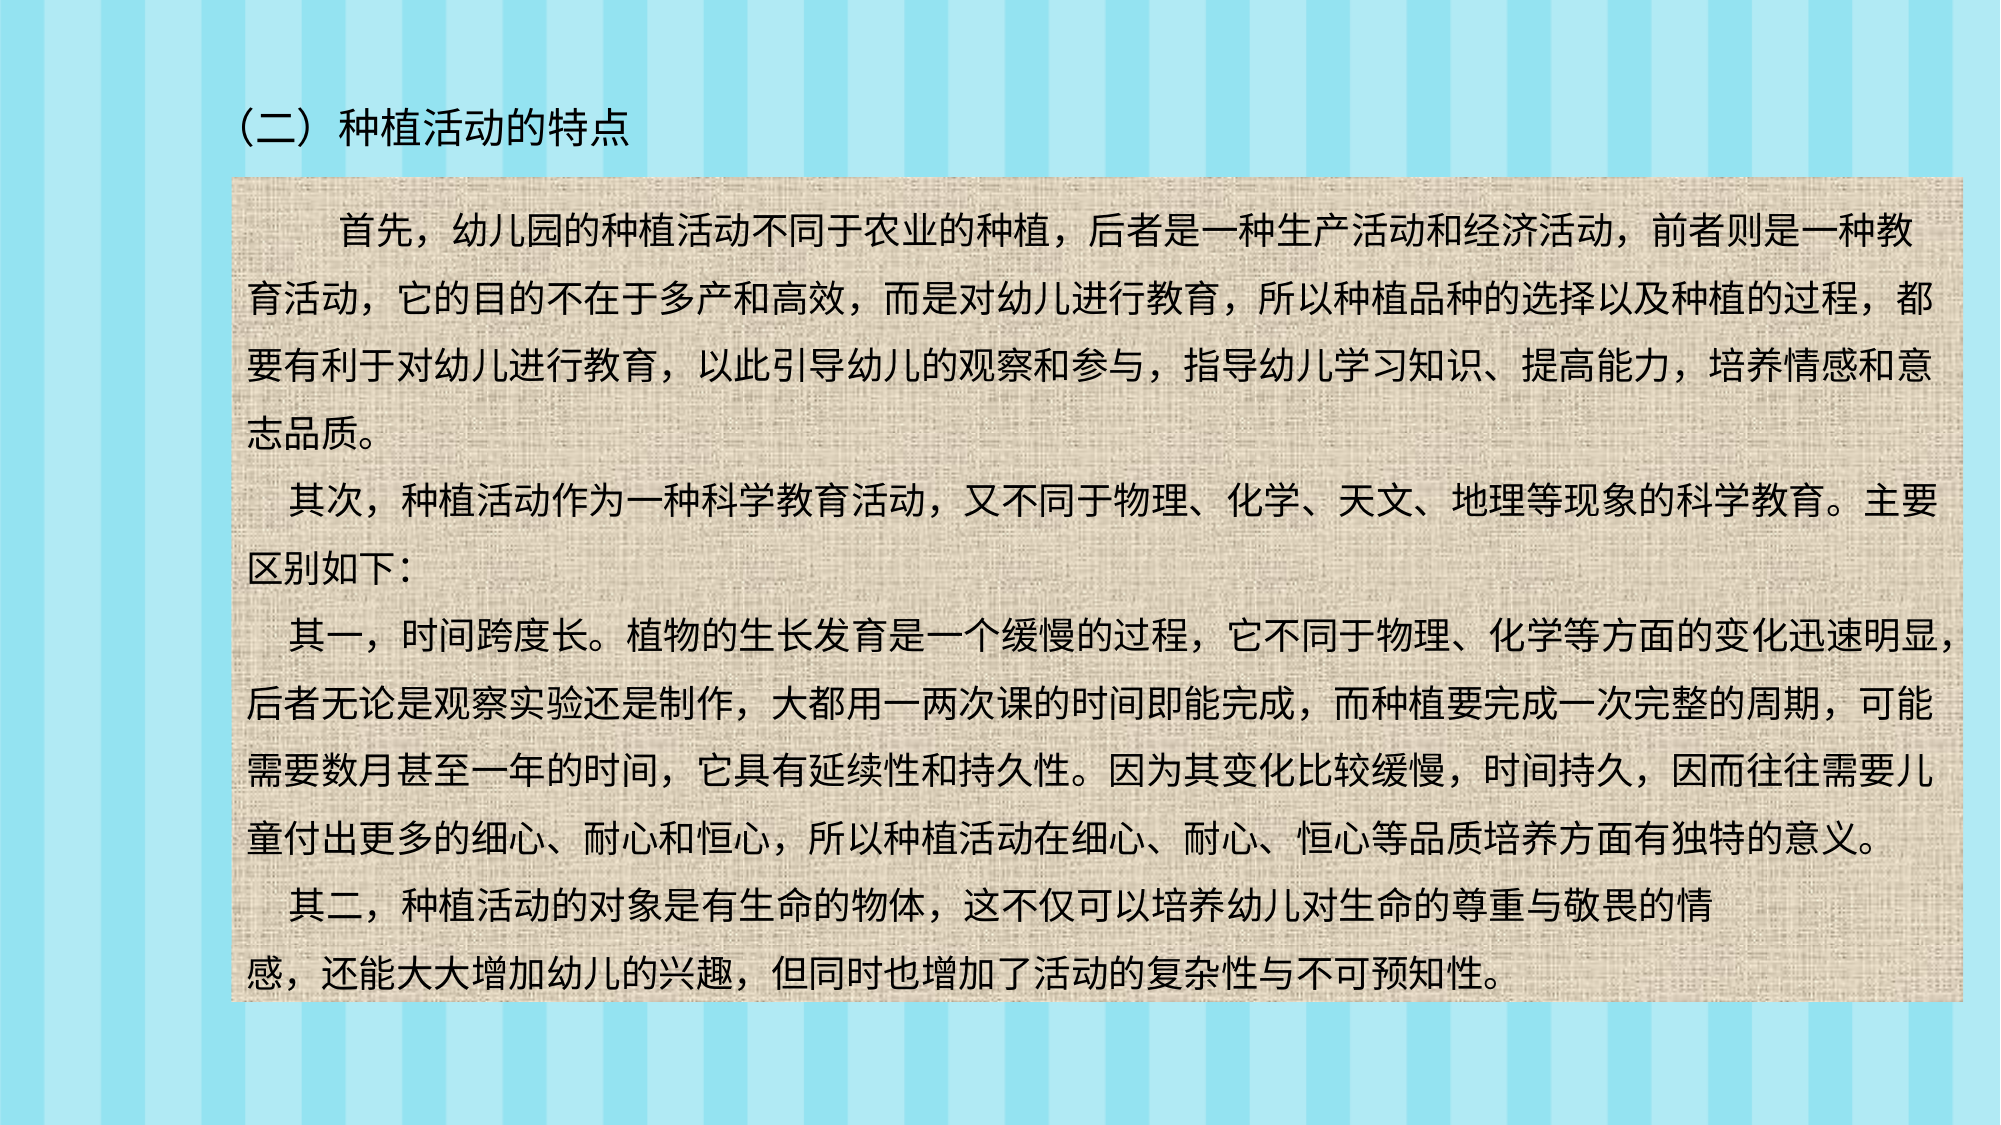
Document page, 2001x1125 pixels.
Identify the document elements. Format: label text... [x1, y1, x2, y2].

text_box 首先，幼儿园的种植活动不同于农业的种植，后者是一种生产活动和经济活动，前者则是一种教育活动，它的目的不在于多产和高效，而是对幼儿进行教育，所以种植品种的选择以及种植的过程，都要有利于对幼儿进行教育，以此引导幼儿的观察和参与，指导幼儿学习知识、提高能力，培养情感和意志品质。 其次，种植活动作为一种科学教育活动，又不同于物理、化学、天文、地理等现象的科学教育。主要区别如下： 其一，时间跨度长。植物的生长发育是一个缓慢的过程，它不同于物理、化学等方面的变化迅速明显，后者无论是观察实验还是制作，大都用一两次课的时间即能完成，而种植要完成一次完整的周期，可能需要数月甚至一年的时间，它具有延续性和持久性。因为其变化比较缓慢，时间持久，因而往往需要儿童付出更多的细心、耐心和恒心，所以种植活动在细心、耐心、恒心等品质培养方面有独特的意义。 其二，种植活动的对象是有生命的物体，这不仅可以培养幼儿对生命的尊重与敬畏的情 感，还能大大增加幼儿的兴趣，但同时也增加了活动的复杂性与不可预知性。 [231, 177, 1964, 1002]
text_box （二）种植活动的特点 [198, 94, 861, 160]
picture [0, 0, 2000, 1125]
